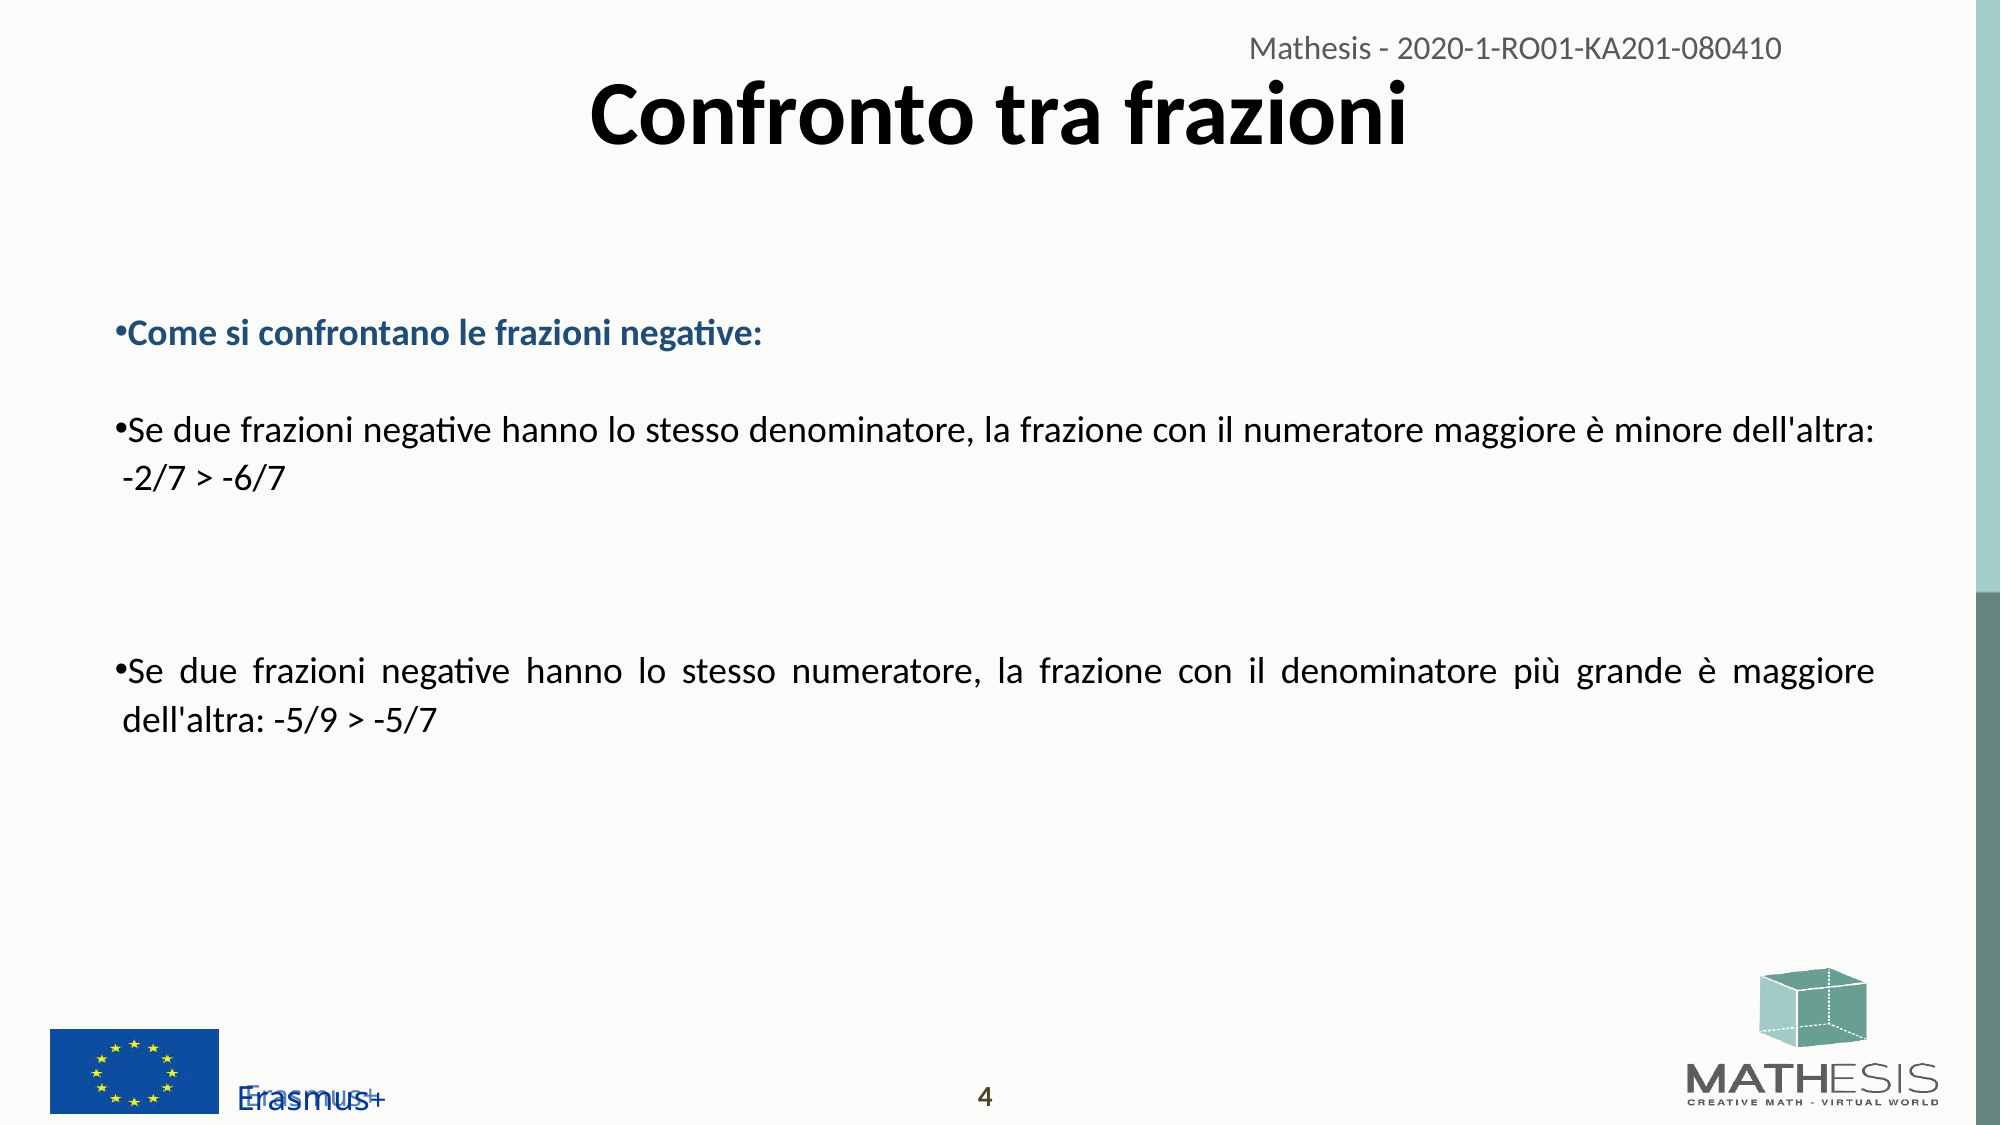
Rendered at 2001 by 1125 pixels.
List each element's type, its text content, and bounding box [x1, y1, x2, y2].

list Come si confrontano le frazioni negative: Se due frazioni negative hanno lo stesso denominatore, la frazione con il numeratore maggiore è minore dell'altra: -2/7 > -6/7 Se due frazioni negative hanno lo stesso numeratore, la frazione con il denominatore più grande è maggiore dell'altra: -5/9 > -5/7 [99, 297, 1900, 1040]
title Confronto tra frazioni [99, 45, 1900, 233]
picture [50, 1029, 219, 1114]
